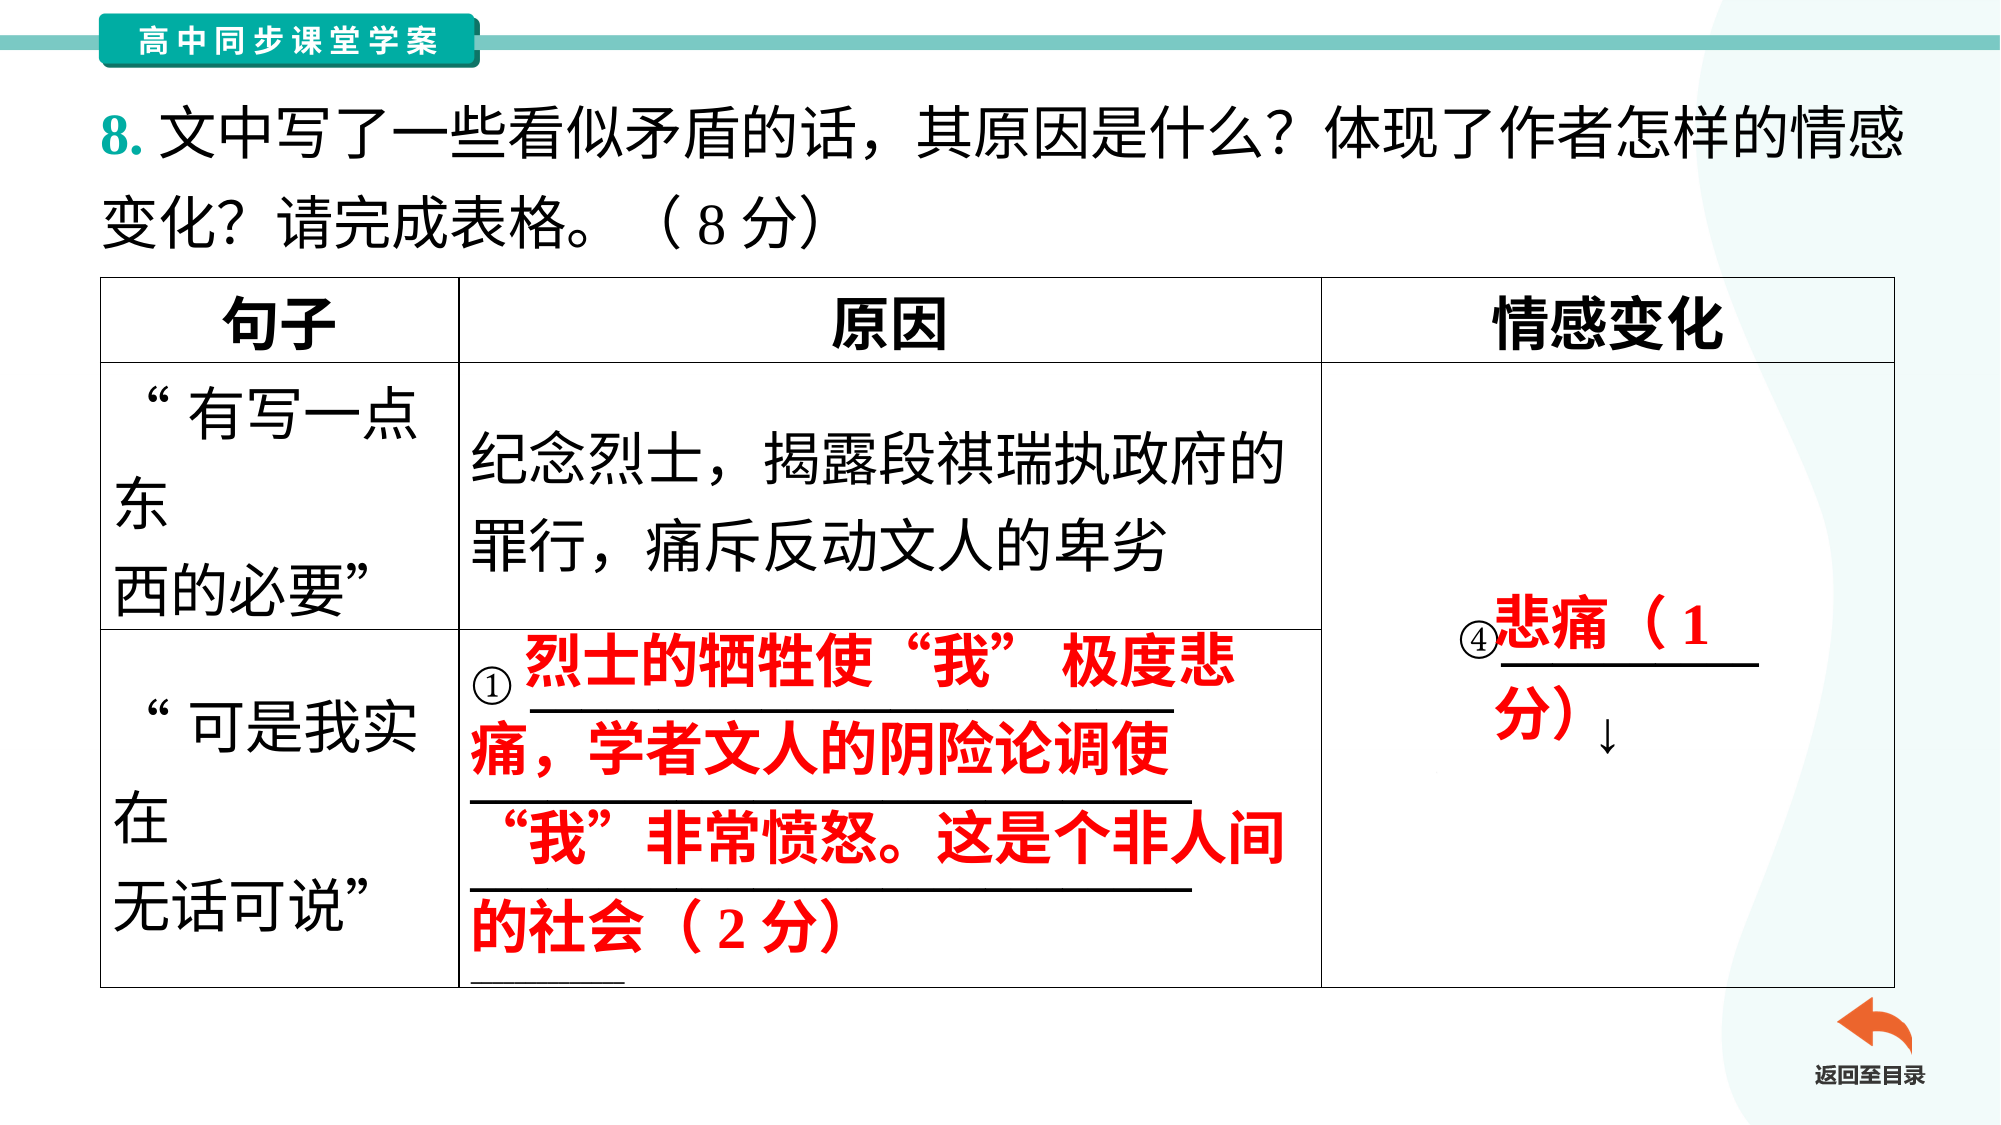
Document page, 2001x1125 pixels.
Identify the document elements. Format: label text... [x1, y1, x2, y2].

text_box 烈士的牺牲使“我” 极度悲痛，学者文人的阴险论调使“我”非常愤怒。这是个非人间的社会（2分） [470, 604, 1292, 956]
text_box 8.文中写了一些看似矛盾的话，其原因是什么？体现了作者怎样的情感 变化？请完成表格。（8分） [100, 76, 1899, 256]
table_cell ④__________ ↓ [1322, 363, 1894, 987]
text_box 悲痛（1分） [1493, 564, 1796, 646]
table_header 情感变化 [1322, 278, 1894, 362]
table_cell “可是我实在 无话可说” [101, 630, 458, 987]
picture [0, 0, 2000, 1125]
table_cell 纪念烈士，揭露段祺瑞执政府的 罪行，痛斥反动文人的卑劣 [460, 363, 1321, 629]
table_header 原因 [460, 278, 1321, 362]
table_cell ① _________________________ ____________________________ ____________________________ ______________ [460, 630, 1321, 987]
table_cell “有写一点东 西的必要” [101, 363, 458, 629]
table_header 句子 [101, 278, 458, 362]
